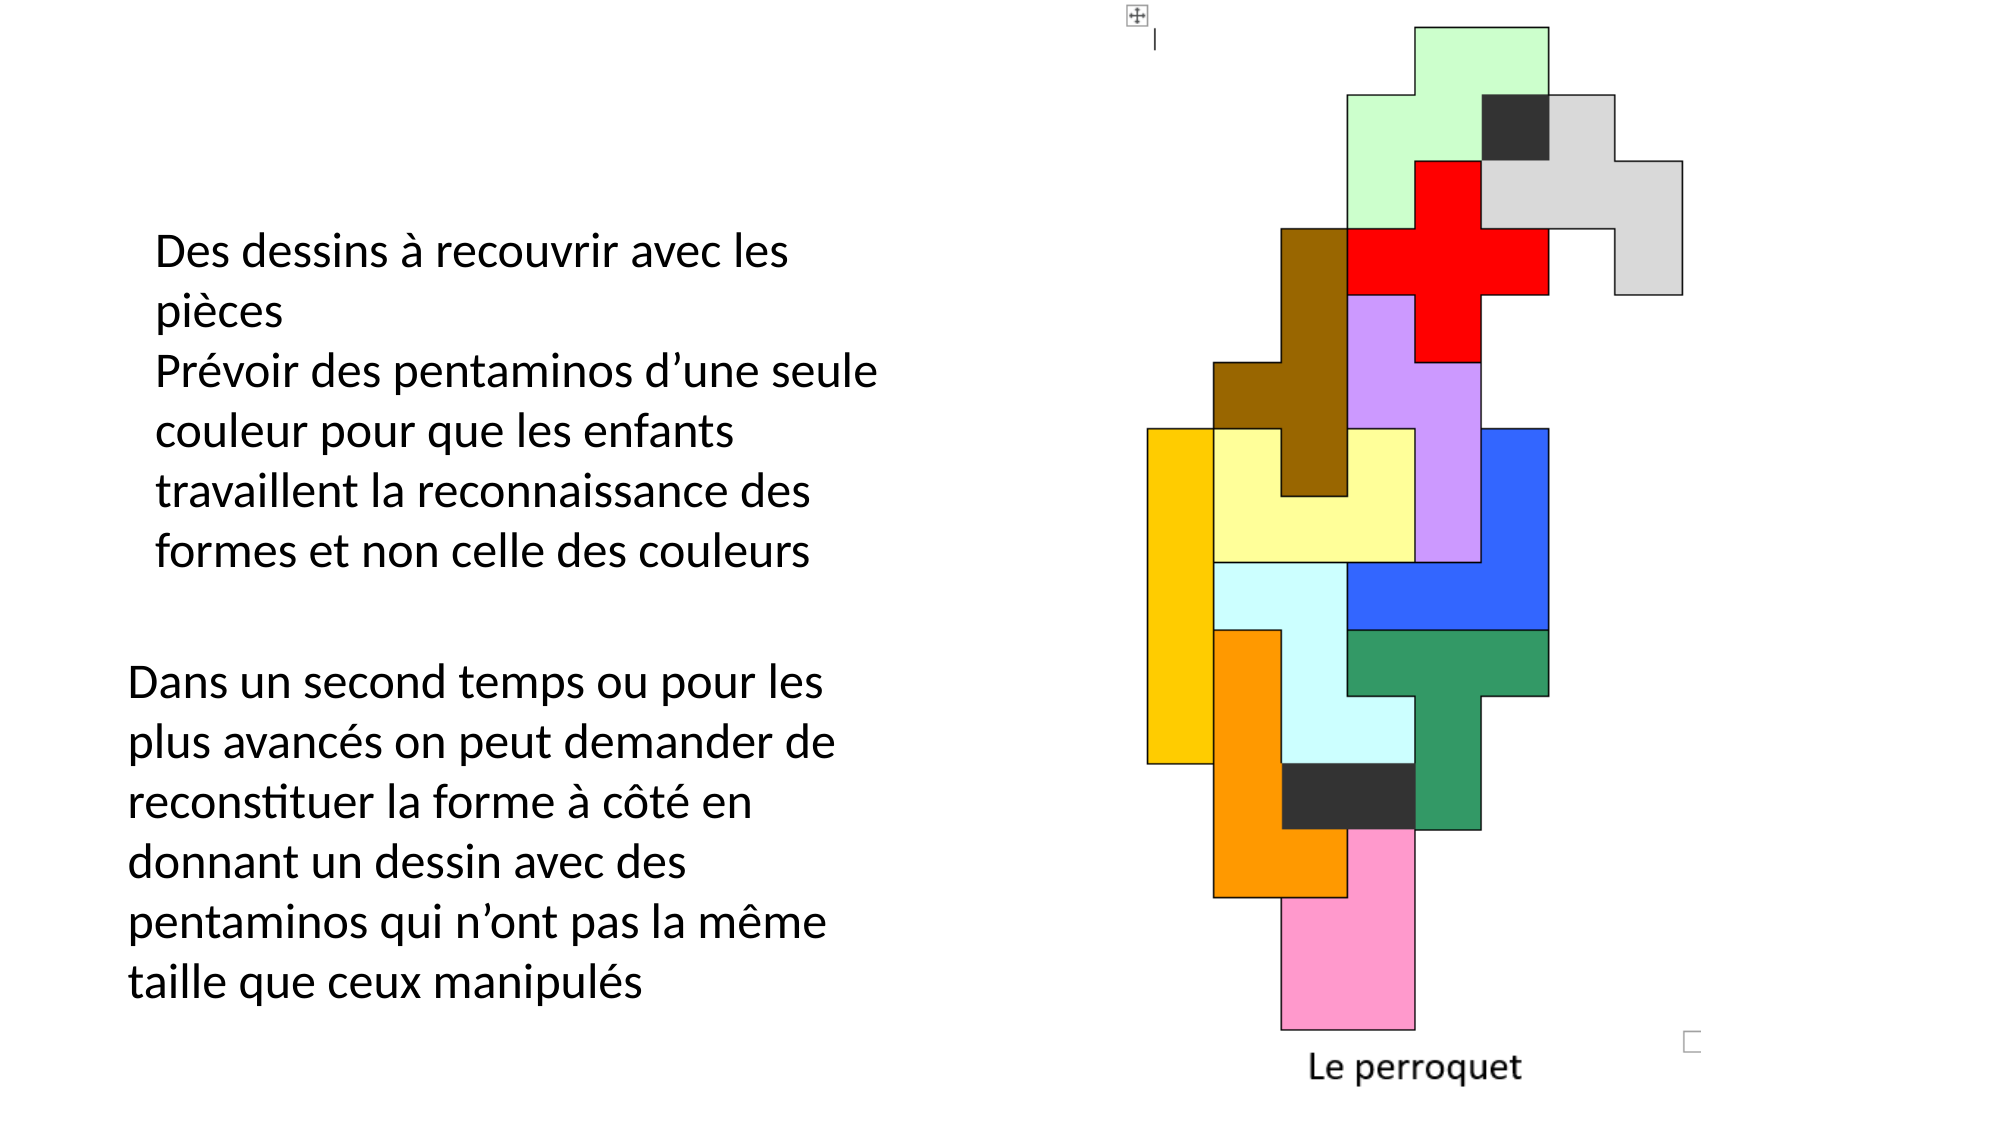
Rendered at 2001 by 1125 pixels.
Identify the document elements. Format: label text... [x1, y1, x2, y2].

text_box Dans un second temps ou pour les plus avancés on peut demander de reconstituer la forme à côté en donnant un dessin avec des pentaminos qui n’ont pas la même taille que ceux manipulés [112, 640, 928, 1016]
text_box Des dessins à recouvrir avec les pièces Prévoir des pentaminos d’une seule couleur pour que les enfants travaillent la reconnaissance des formes et non celle des couleurs [140, 210, 928, 586]
picture [1125, 0, 1701, 1125]
